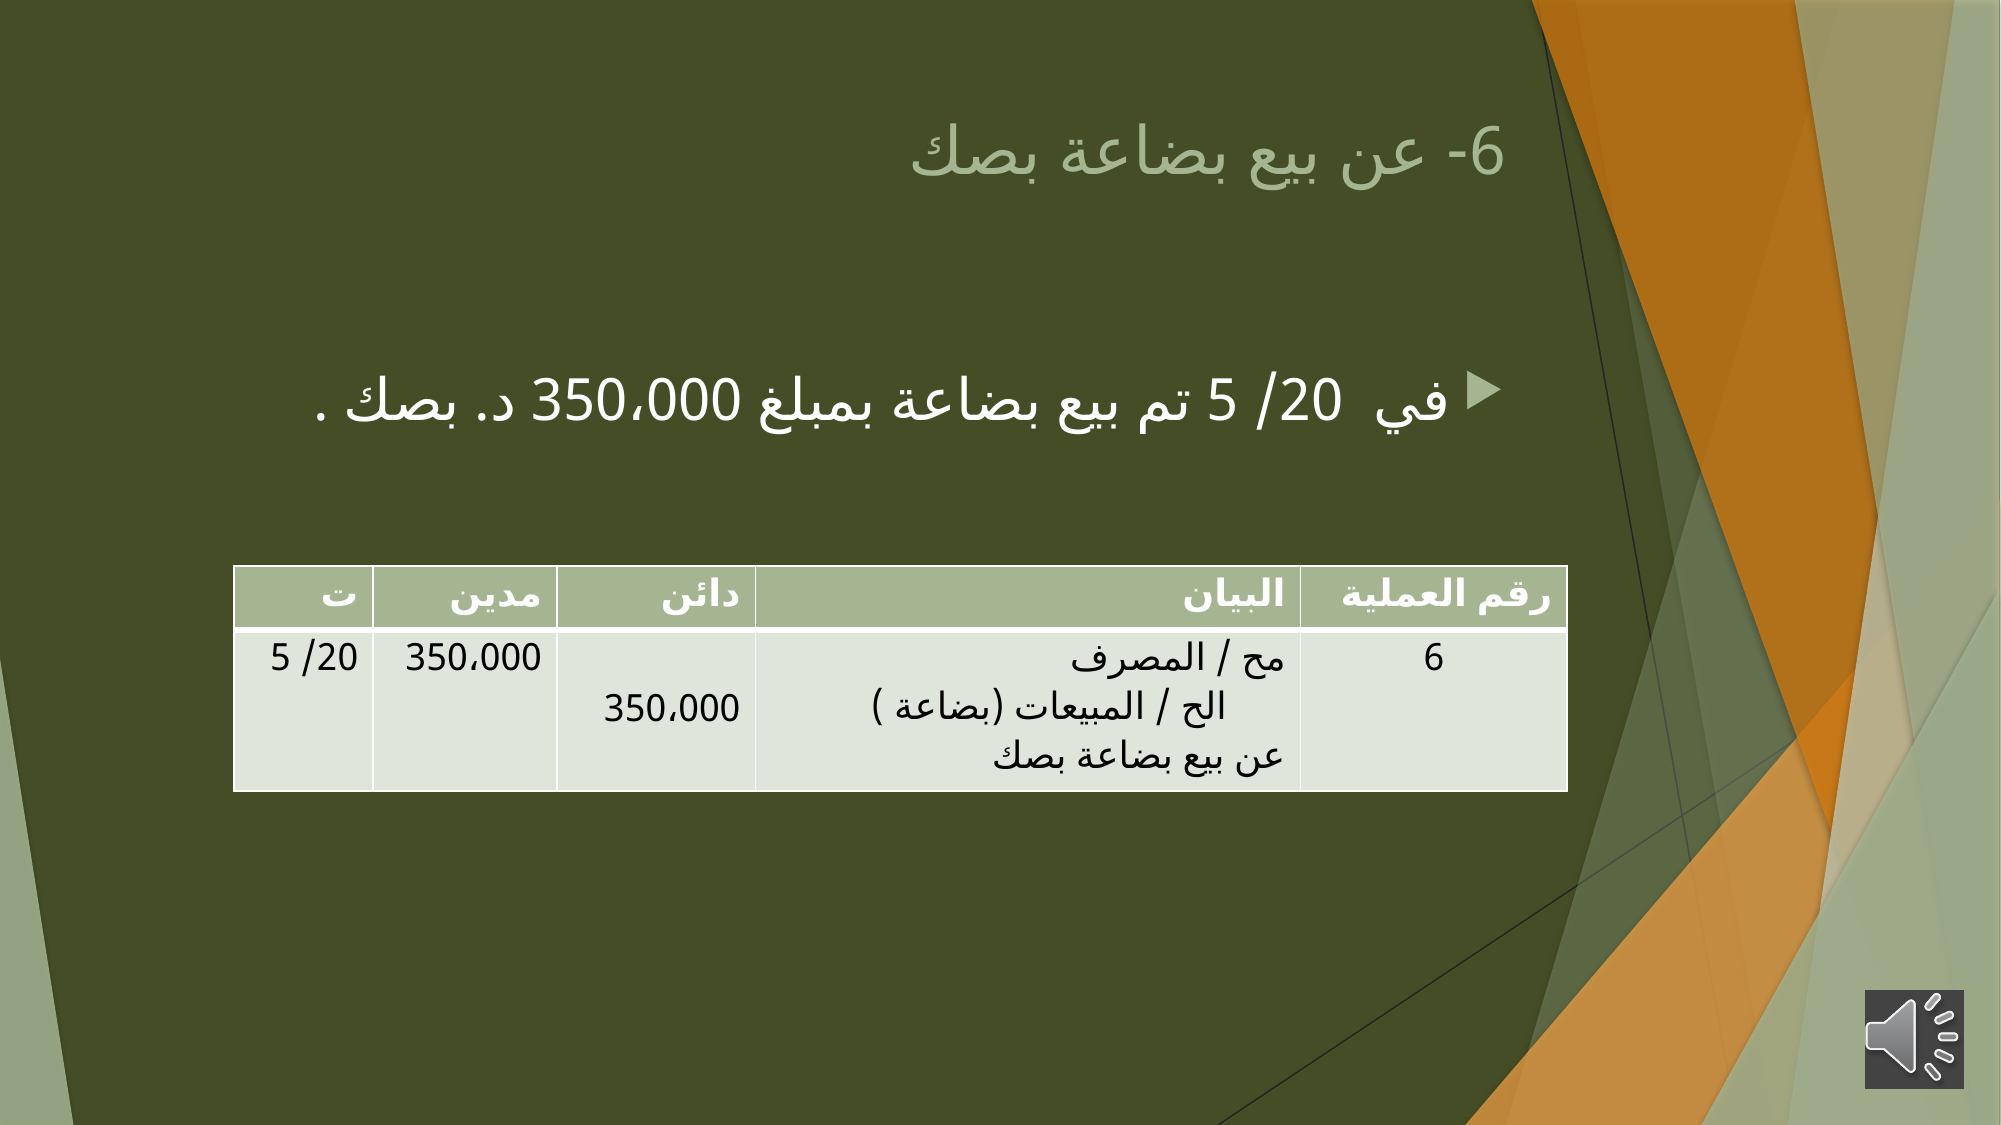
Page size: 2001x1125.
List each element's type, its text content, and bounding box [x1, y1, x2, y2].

table_header البيان [756, 567, 1300, 627]
table_header مدين [374, 567, 556, 627]
table_header دائن [558, 567, 755, 627]
table_cell 350،000 [558, 633, 755, 790]
list في 20/ 5 تم بيع بضاعة بمبلغ 350،000 د. بصك . [111, 354, 1522, 992]
table_cell مح / المصرف الح / المبيعات (بضاعة ) عن بيع بضاعة بصك [756, 633, 1300, 790]
table_cell 20/ 5 [235, 633, 372, 790]
table_header رقم العملية [1301, 567, 1566, 627]
picture [1864, 989, 1966, 1091]
table_header ت [235, 567, 372, 627]
table_cell 350،000 [374, 633, 556, 790]
title 6- عن بيع بضاعة بصك [111, 99, 1522, 317]
table_cell 6 [1301, 633, 1566, 790]
